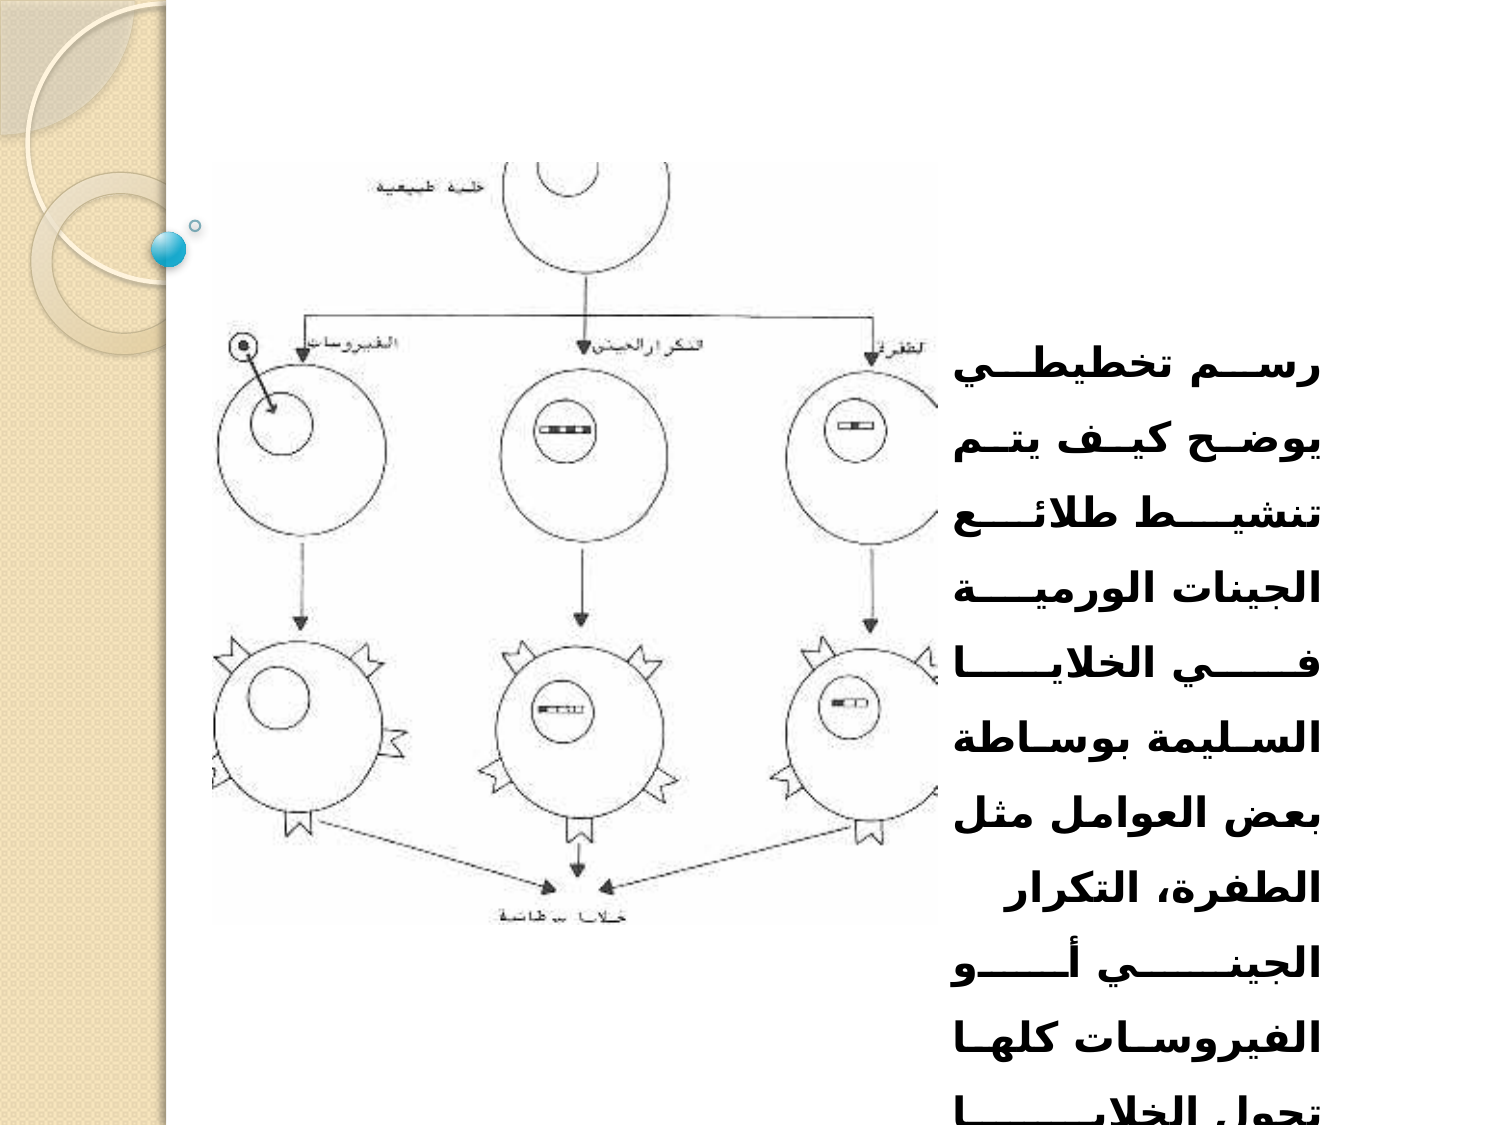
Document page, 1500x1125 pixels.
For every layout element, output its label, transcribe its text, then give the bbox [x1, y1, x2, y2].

text_box [0, 0, 1500, 75]
picture [212, 162, 938, 926]
text_box رسم تخطيطي يوضح كيف يتم تنشيط طلائع الجينات الورمية في الخلايا السليمة بوساطة بعض العوامل مثل الطفرة، التكرار الجيني أو الفيروسات كلها تحول الخلايا السليمة إلى خلايا سرطانية. [937, 303, 1338, 1125]
